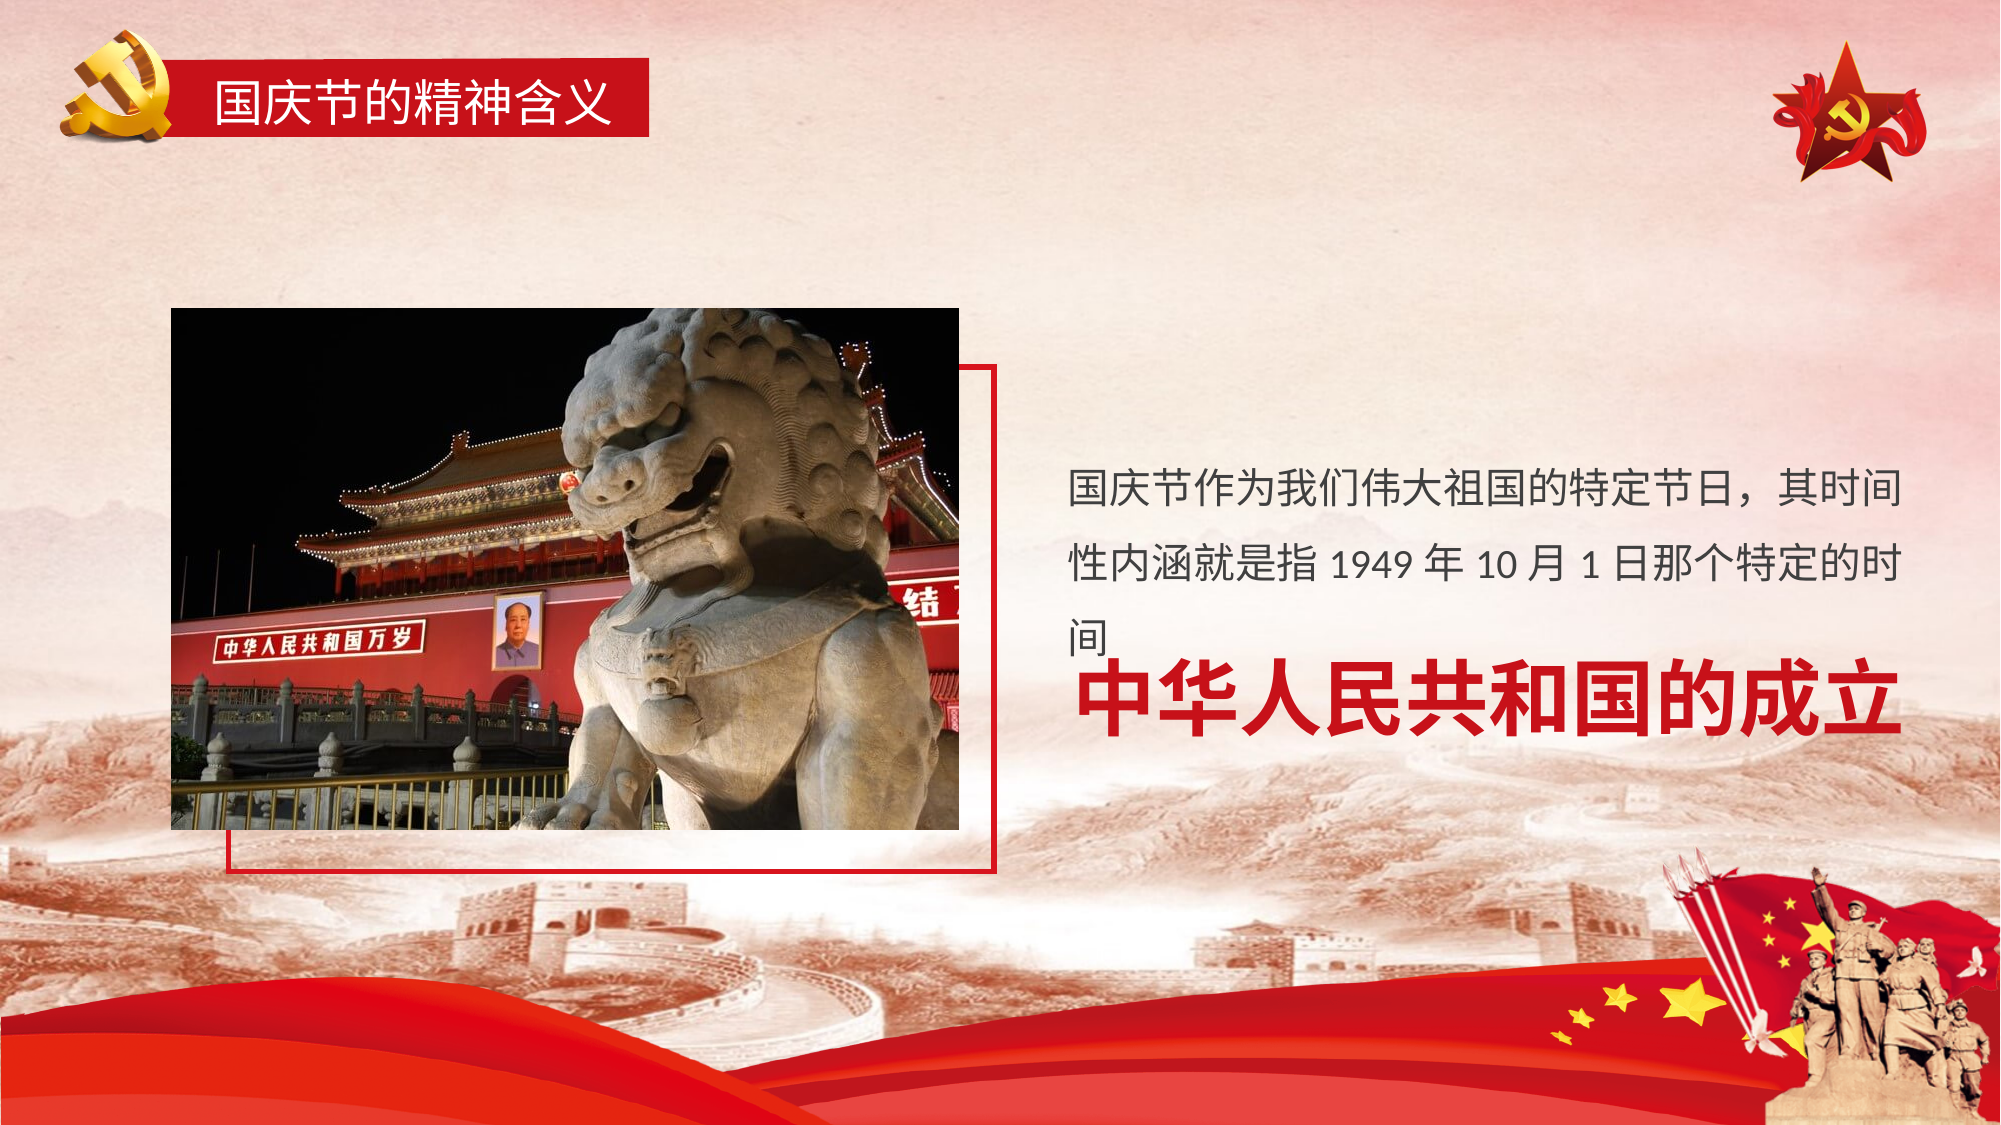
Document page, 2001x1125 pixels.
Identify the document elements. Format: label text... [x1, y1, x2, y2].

text_box [227, 366, 995, 872]
text_box [172, 56, 651, 138]
picture [0, 0, 2001, 1125]
text_box 国庆节的精神含义 [193, 54, 628, 137]
text_box 中华人民共和国的成立 [1057, 639, 1921, 754]
text_box 国庆节作为我们伟大祖国的特定节日，其时间性内涵就是指1949年10月1日那个特定的时间 [1053, 429, 1931, 669]
